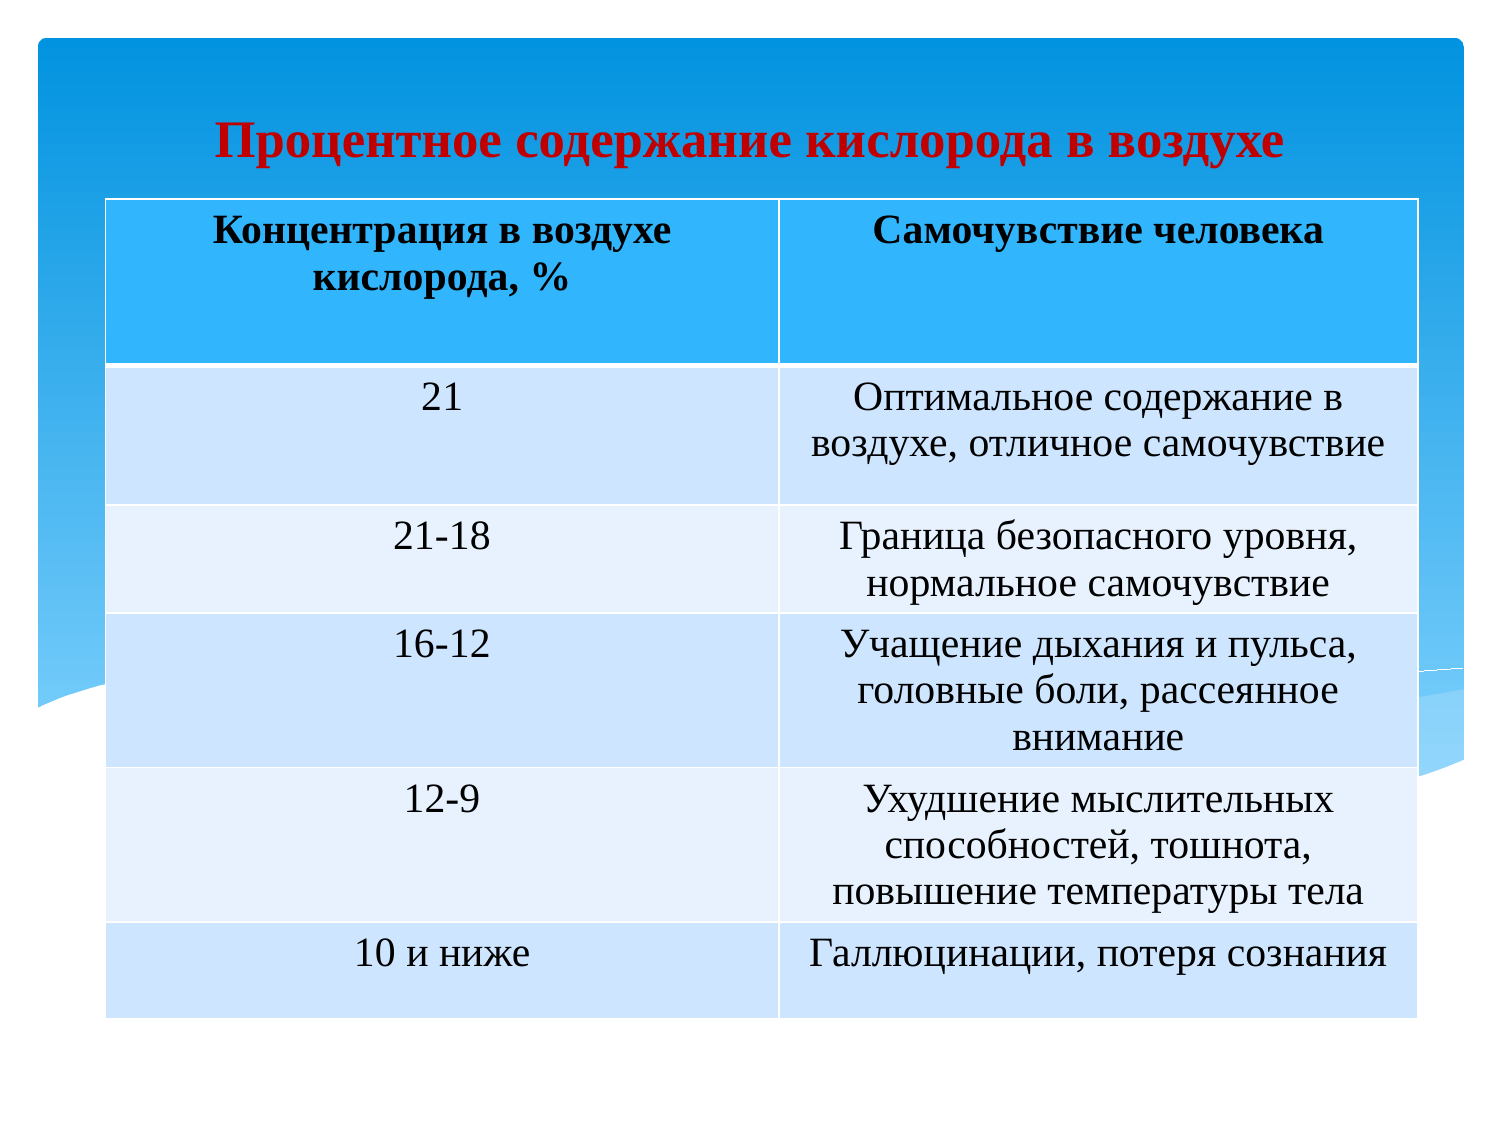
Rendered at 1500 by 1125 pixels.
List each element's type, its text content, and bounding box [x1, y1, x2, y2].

table_cell 12-9 [106, 768, 778, 921]
table_header Концентрация в воздухе кислорода, % [106, 200, 778, 363]
table_cell 16-12 [106, 614, 778, 767]
table_cell 21 [106, 368, 778, 504]
table_cell Ухудшение мыслительных способностей, тошнота, повышение температуры тела [780, 768, 1417, 921]
table_header Самочувствие человека [780, 200, 1417, 363]
table_cell 10 и ниже [106, 923, 778, 1018]
table_cell Галлюцинации, потеря сознания [780, 923, 1417, 1018]
table_cell Учащение дыхания и пульса, головные боли, рассеянное внимание [780, 614, 1417, 767]
table_cell Граница безопасного уровня, нормальное самочувствие [780, 506, 1417, 612]
table_cell Оптимальное содержание в воздухе, отличное самочувствие [780, 368, 1417, 504]
table_cell 21-18 [106, 506, 778, 612]
list Процентное содержание кислорода в воздухе [82, 58, 1418, 176]
